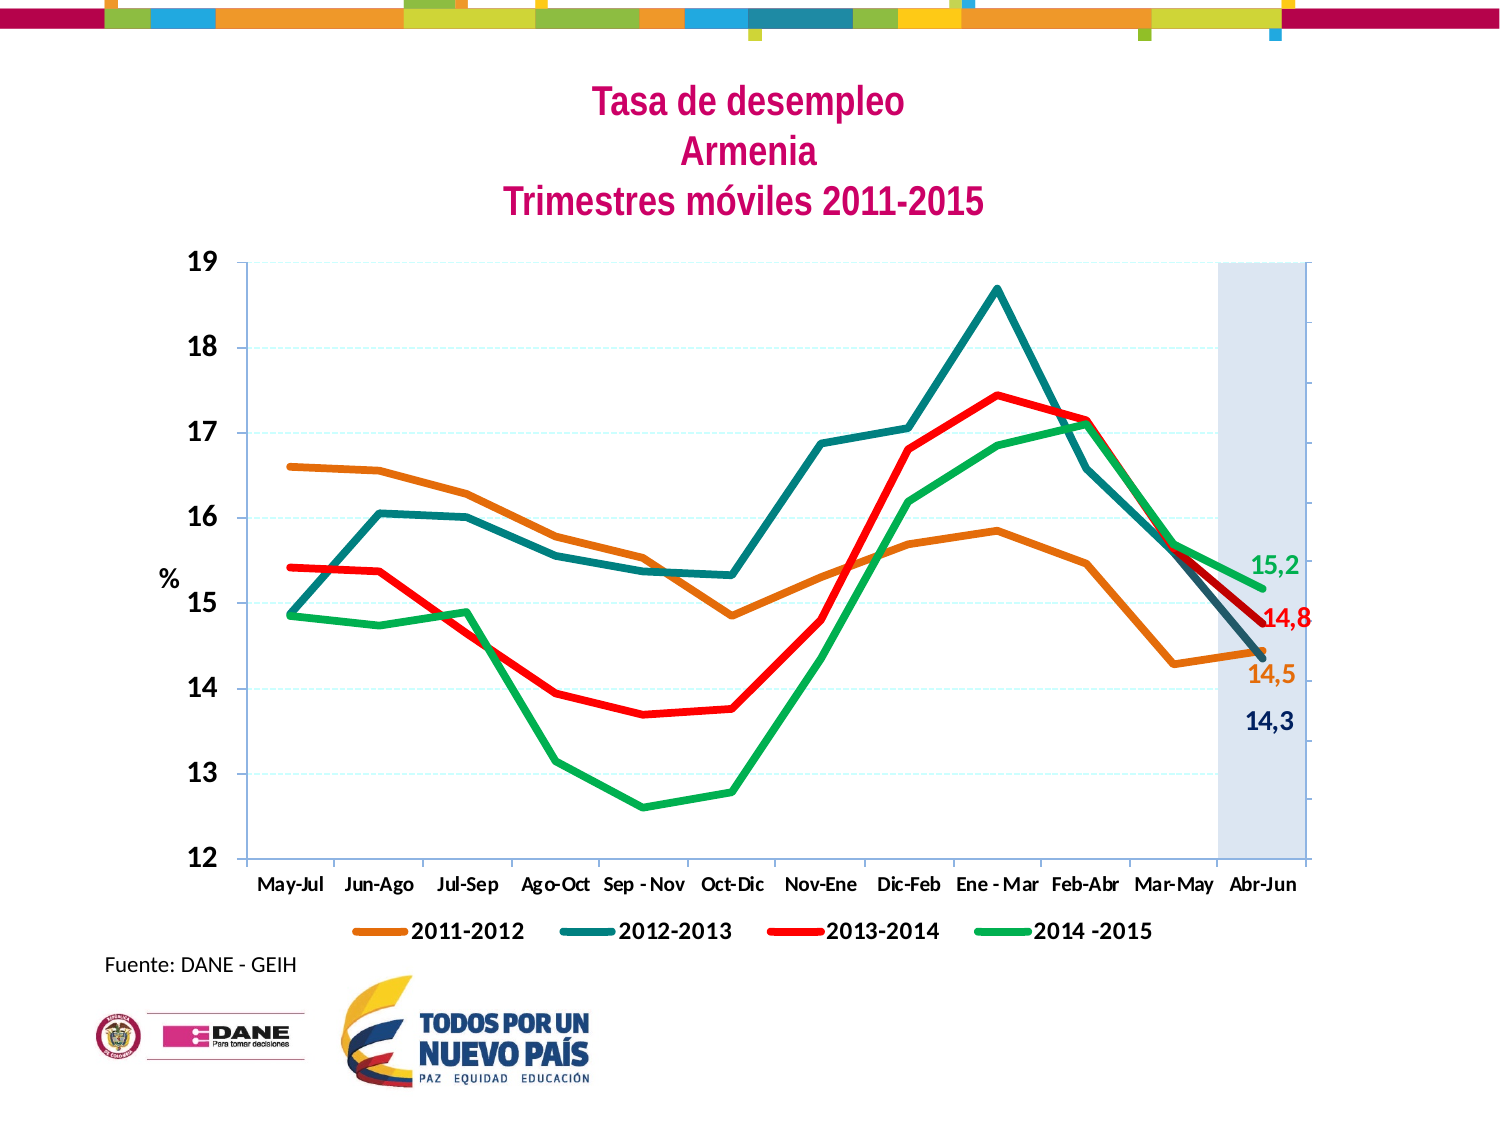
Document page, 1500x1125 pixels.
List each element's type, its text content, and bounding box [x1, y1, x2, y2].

picture [0, 0, 1500, 41]
text_box Fuente: DANE - GEIH [90, 942, 318, 985]
text_box Tasa de desempleo Armenia Trimestres móviles 2011-2015 [162, 66, 1335, 232]
picture [52, 955, 632, 1118]
picture [150, 234, 1362, 952]
